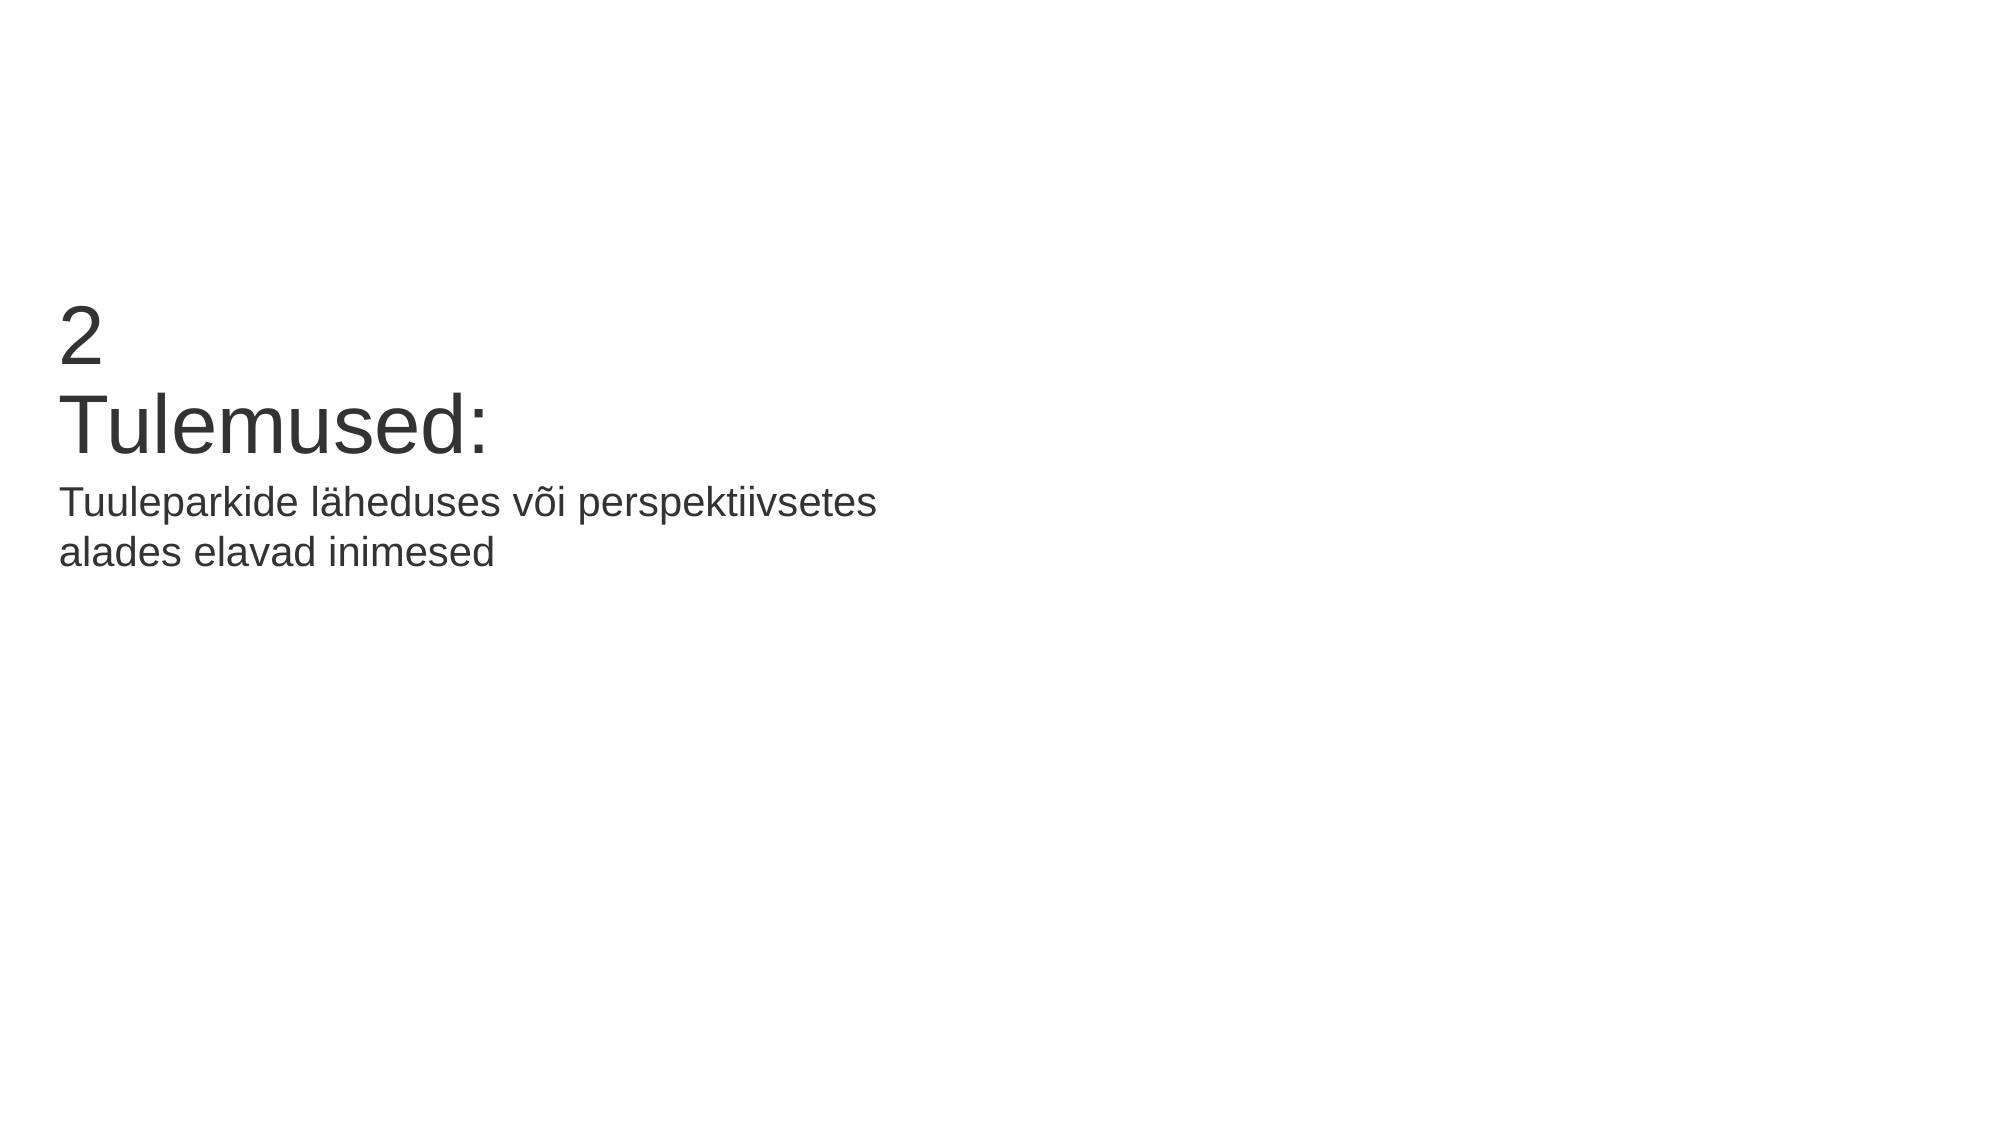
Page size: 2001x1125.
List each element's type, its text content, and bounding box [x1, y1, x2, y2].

list Tulemused: Tuuleparkide läheduses või perspektiivsetes alades elavad inimesed [59, 370, 985, 696]
list 2 [59, 281, 220, 370]
